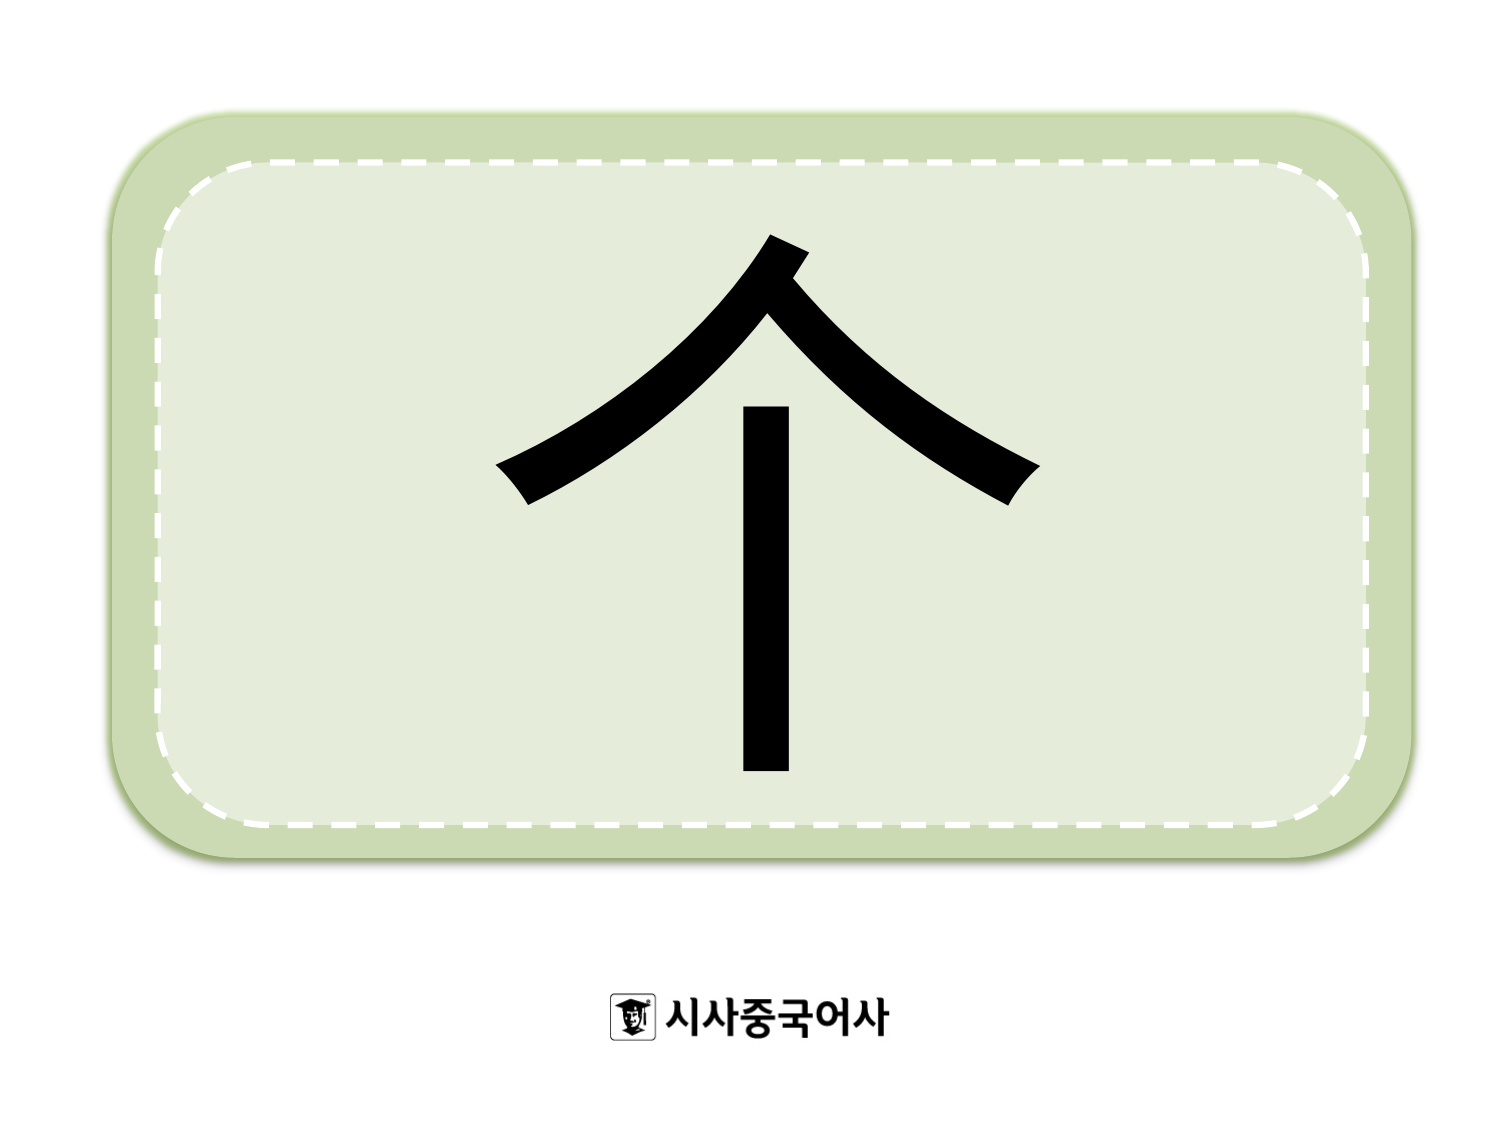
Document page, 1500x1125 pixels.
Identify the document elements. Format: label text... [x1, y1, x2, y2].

picture [602, 987, 898, 1047]
text_box 个 [162, 160, 1371, 824]
